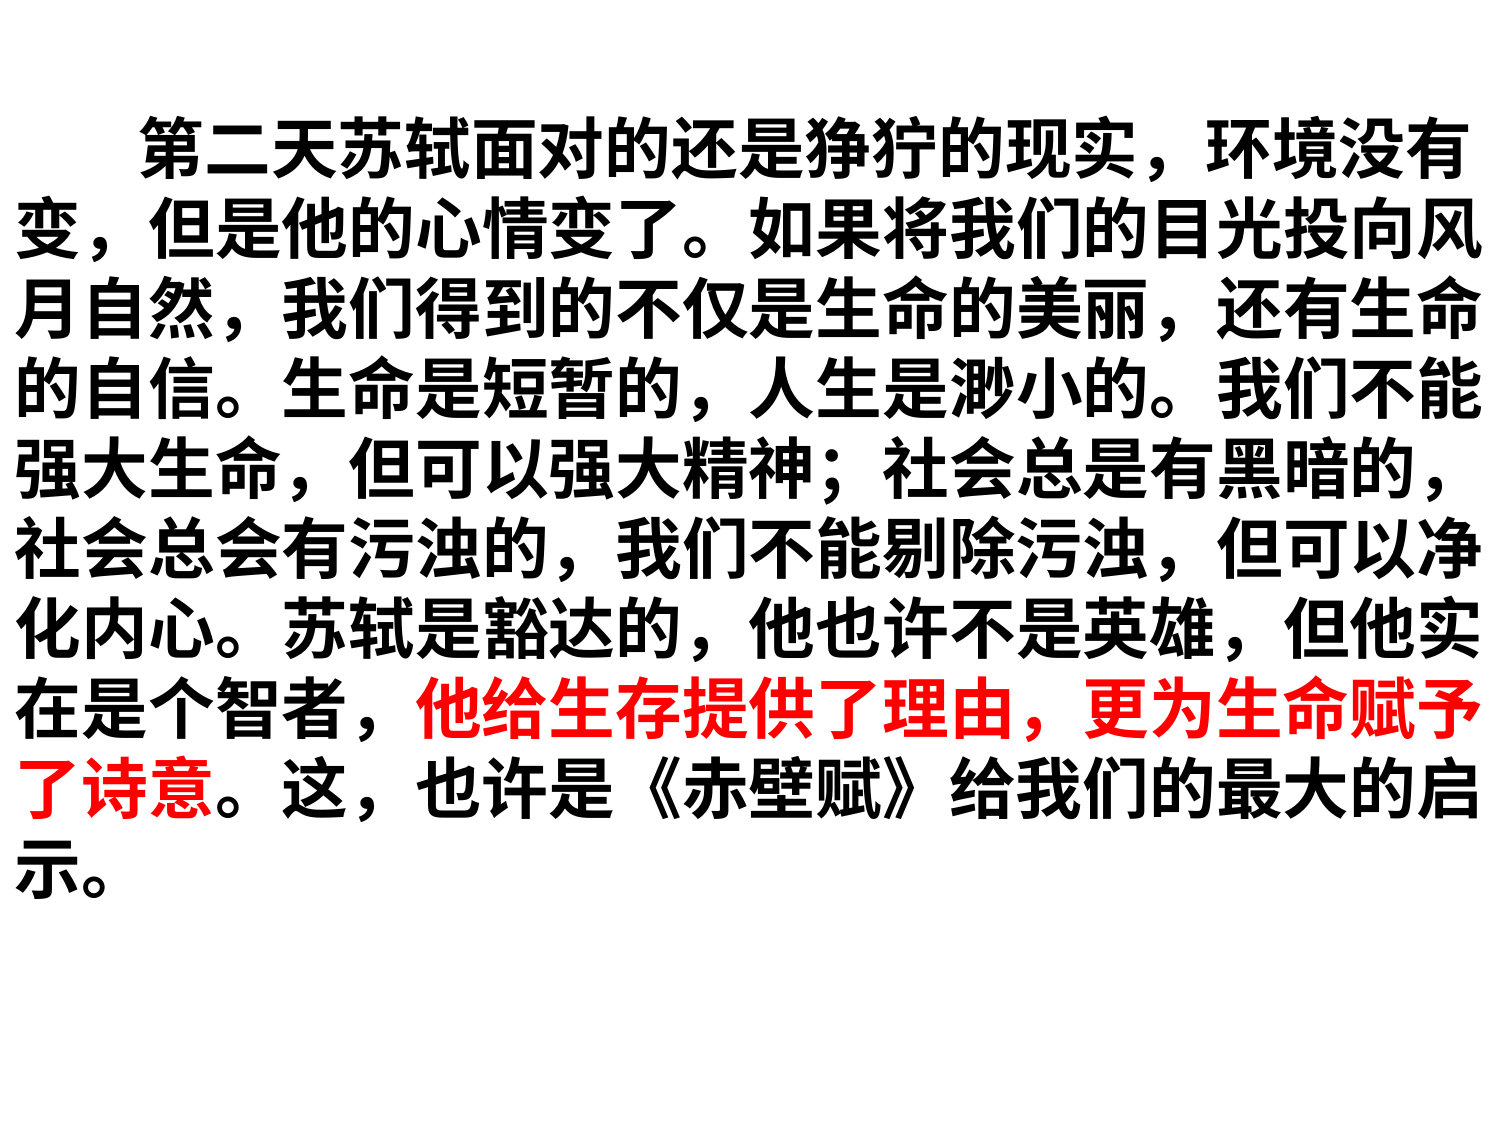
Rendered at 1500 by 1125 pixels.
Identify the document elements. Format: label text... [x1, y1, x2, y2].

text_box 第二天苏轼面对的还是狰狞的现实，环境没有变，但是他的心情变了。如果将我们的目光投向风月自然，我们得到的不仅是生命的美丽，还有生命的自信。生命是短暂的，人生是渺小的。我们不能强大生命，但可以强大精神；社会总是有黑暗的，社会总会有污浊的，我们不能剔除污浊，但可以净化内心。苏轼是豁达的，他也许不是英雄，但他实在是个智者，他给生存提供了理由，更为生命赋予了诗意。这，也许是《赤壁赋》给我们的最大的启示。 [0, 99, 1500, 915]
